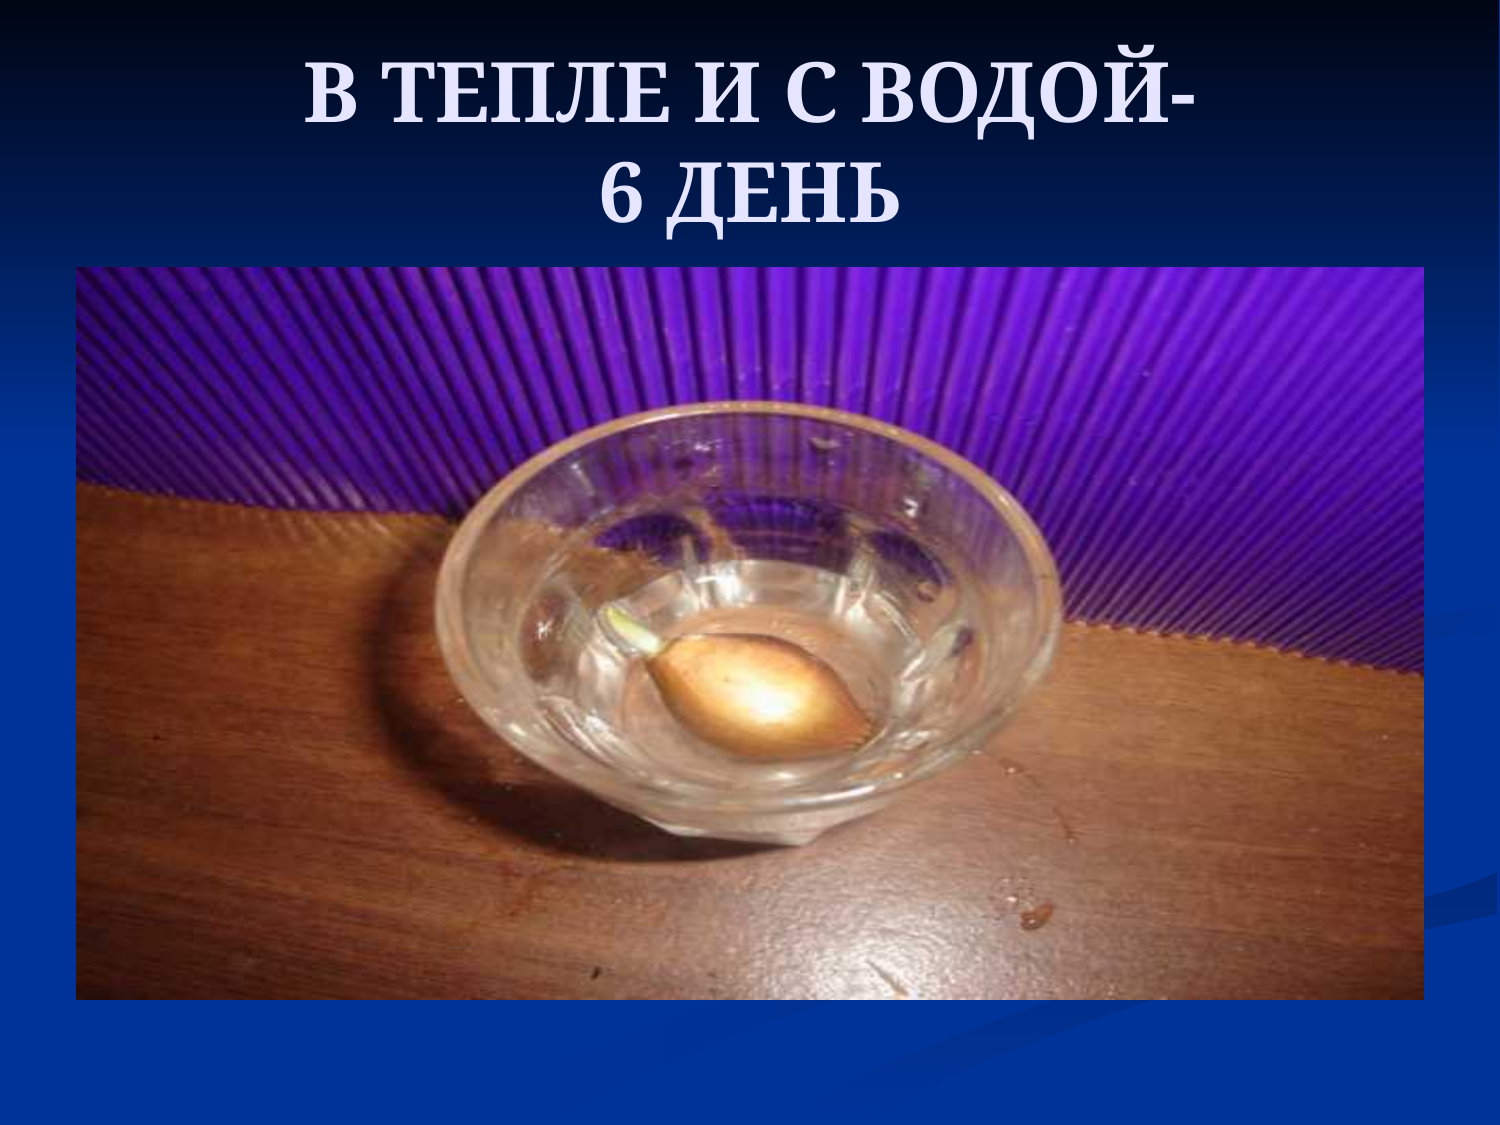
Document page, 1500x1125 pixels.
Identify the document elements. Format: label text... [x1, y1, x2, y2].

title В ТЕПЛЕ И С ВОДОЙ- 6 ДЕНЬ [74, 44, 1426, 233]
picture [76, 266, 1424, 1000]
